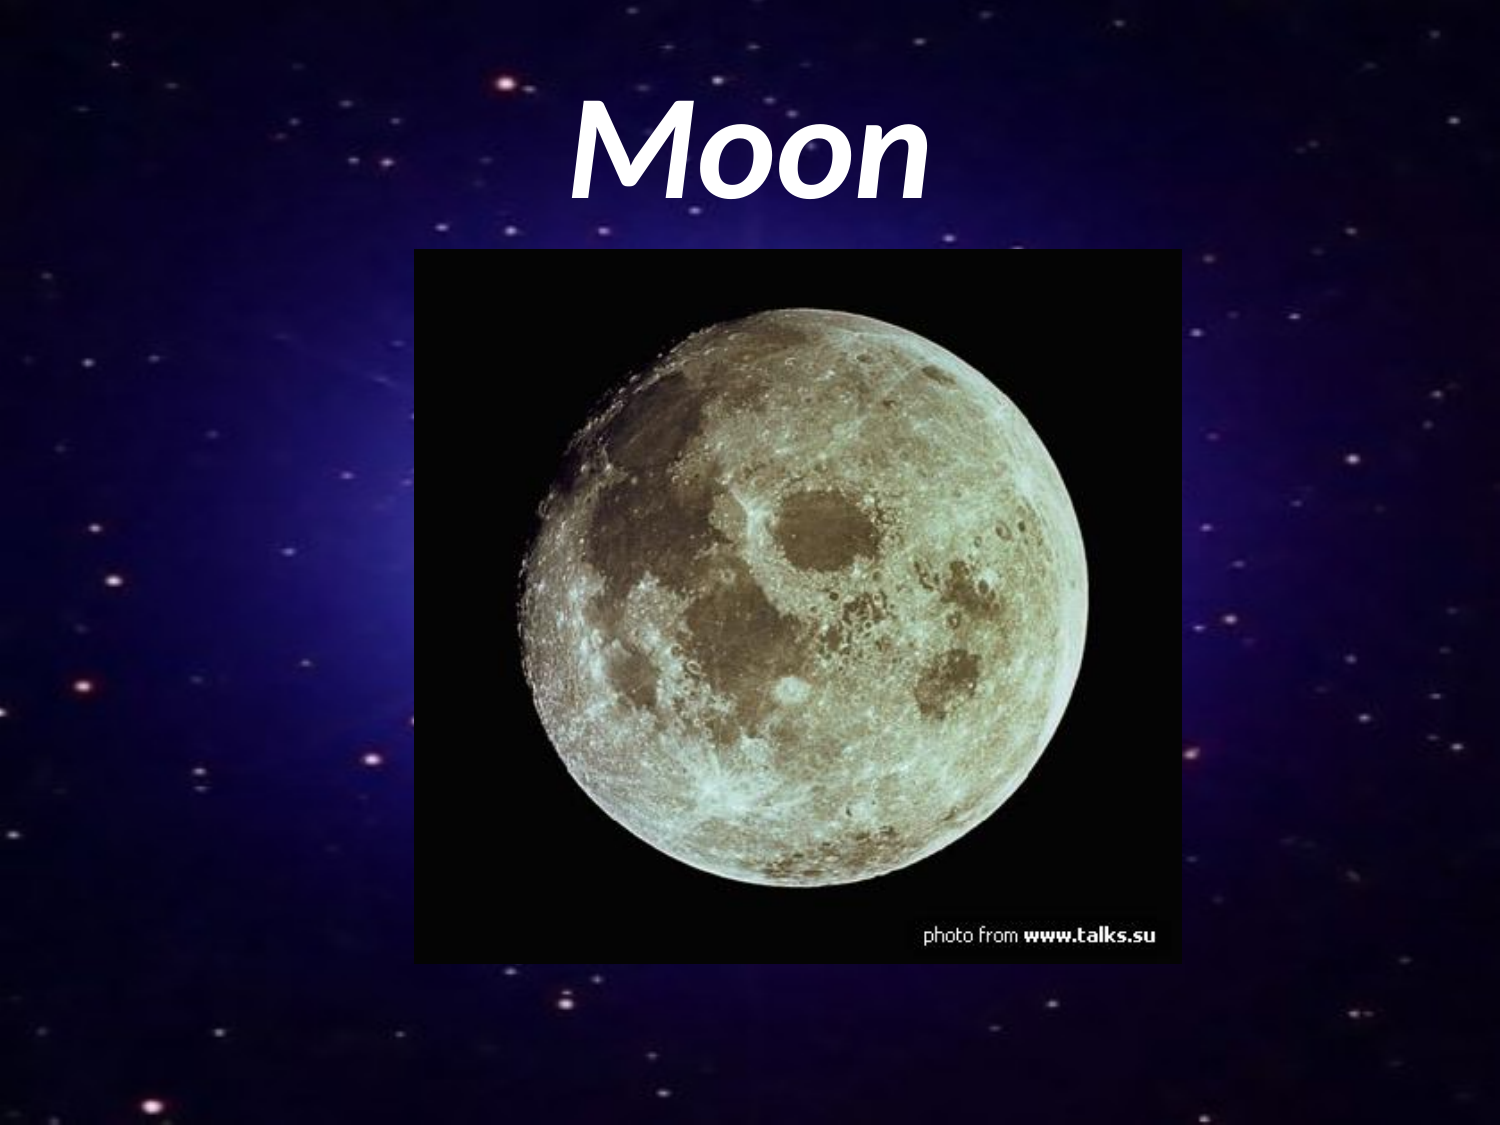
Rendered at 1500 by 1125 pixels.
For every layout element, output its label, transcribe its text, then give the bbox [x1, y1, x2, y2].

title Moon [75, 45, 1425, 233]
picture [0, 0, 1500, 1125]
